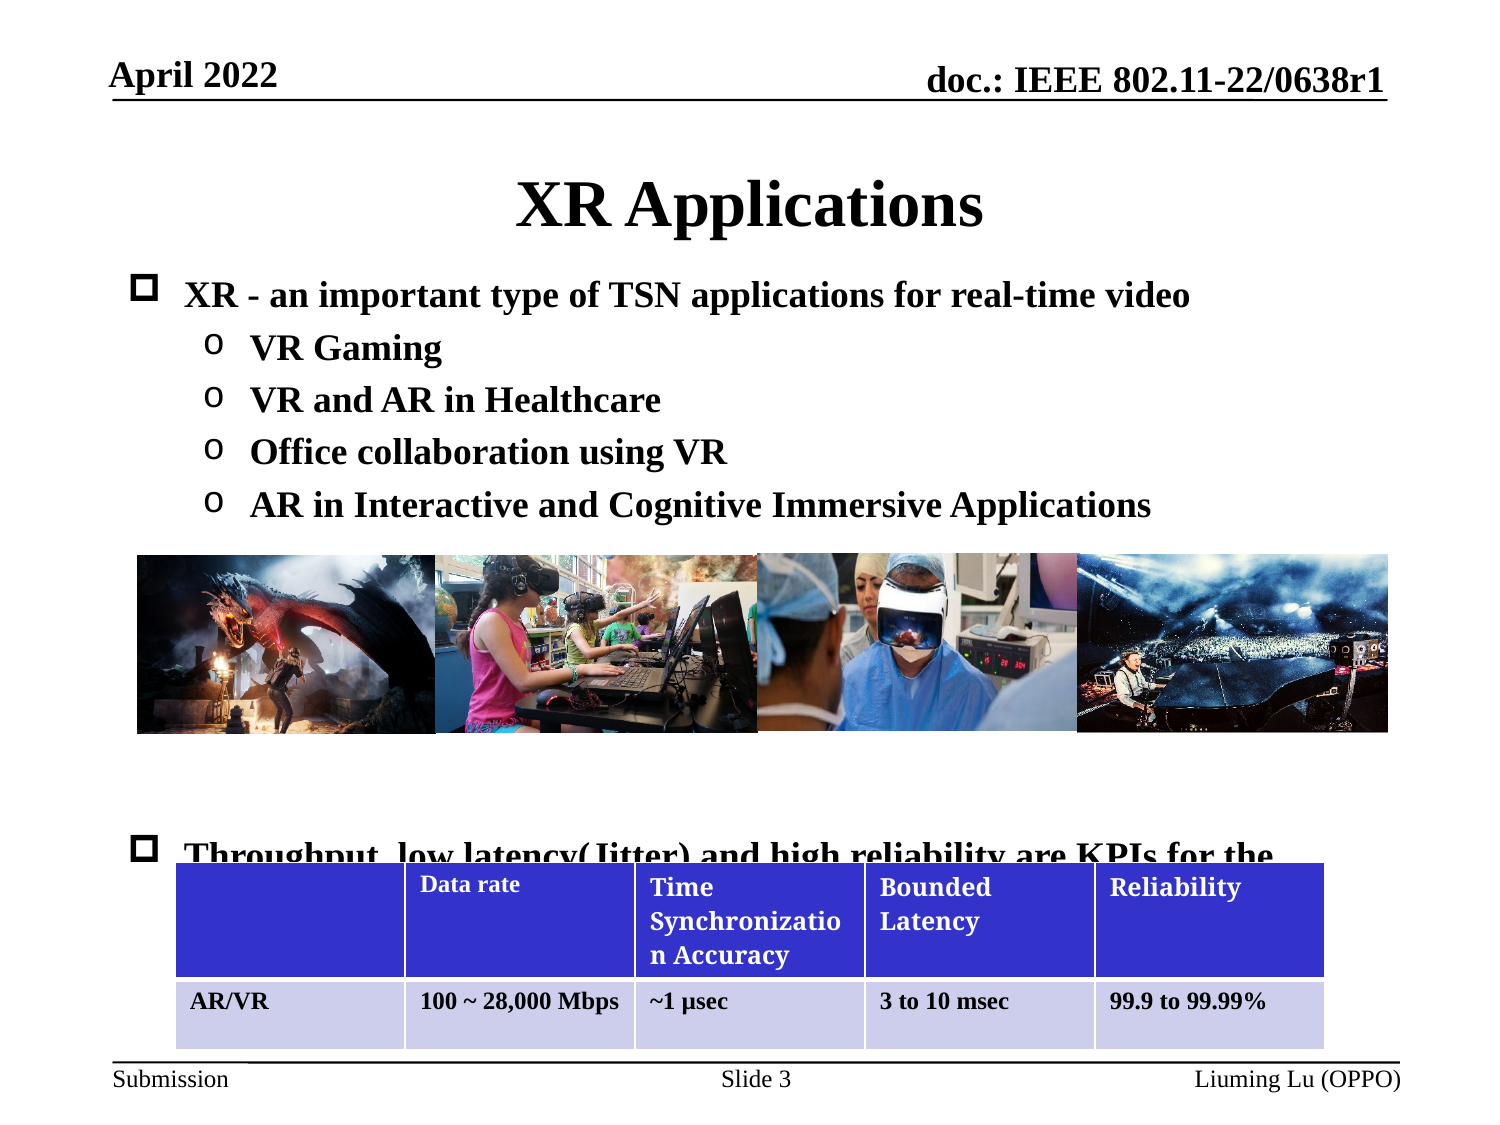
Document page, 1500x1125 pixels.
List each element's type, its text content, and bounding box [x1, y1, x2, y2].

table_cell 3 to 10 msec [866, 982, 1094, 1049]
table_header Data rate [406, 863, 634, 977]
table_cell AR/VR [176, 982, 404, 1049]
table_header Time Synchronization Accuracy [636, 863, 864, 977]
footer Liuming Lu (OPPO) [949, 1061, 1402, 1093]
slide_number Slide 3 [712, 1061, 800, 1093]
table_header Bounded Latency [866, 863, 1094, 977]
table_cell 99.9 to 99.99% [1096, 982, 1324, 1049]
table_header [176, 863, 404, 977]
table_cell 100 ~ 28,000 Mbps [406, 982, 634, 1049]
table_header Reliability [1096, 863, 1324, 977]
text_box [137, 553, 1388, 735]
title XR Applications [112, 112, 1388, 262]
list XR - an important type of TSN applications for real-time video VR Gaming VR and AR in Healthcare Office collaboration using VR AR in Interactive and Cognitive Immersive Applications Throughput, low latency(Jitter) and high reliability are KPIs for the requirements of XR applications [112, 262, 1388, 963]
table_cell ~1 µsec [636, 982, 864, 1049]
